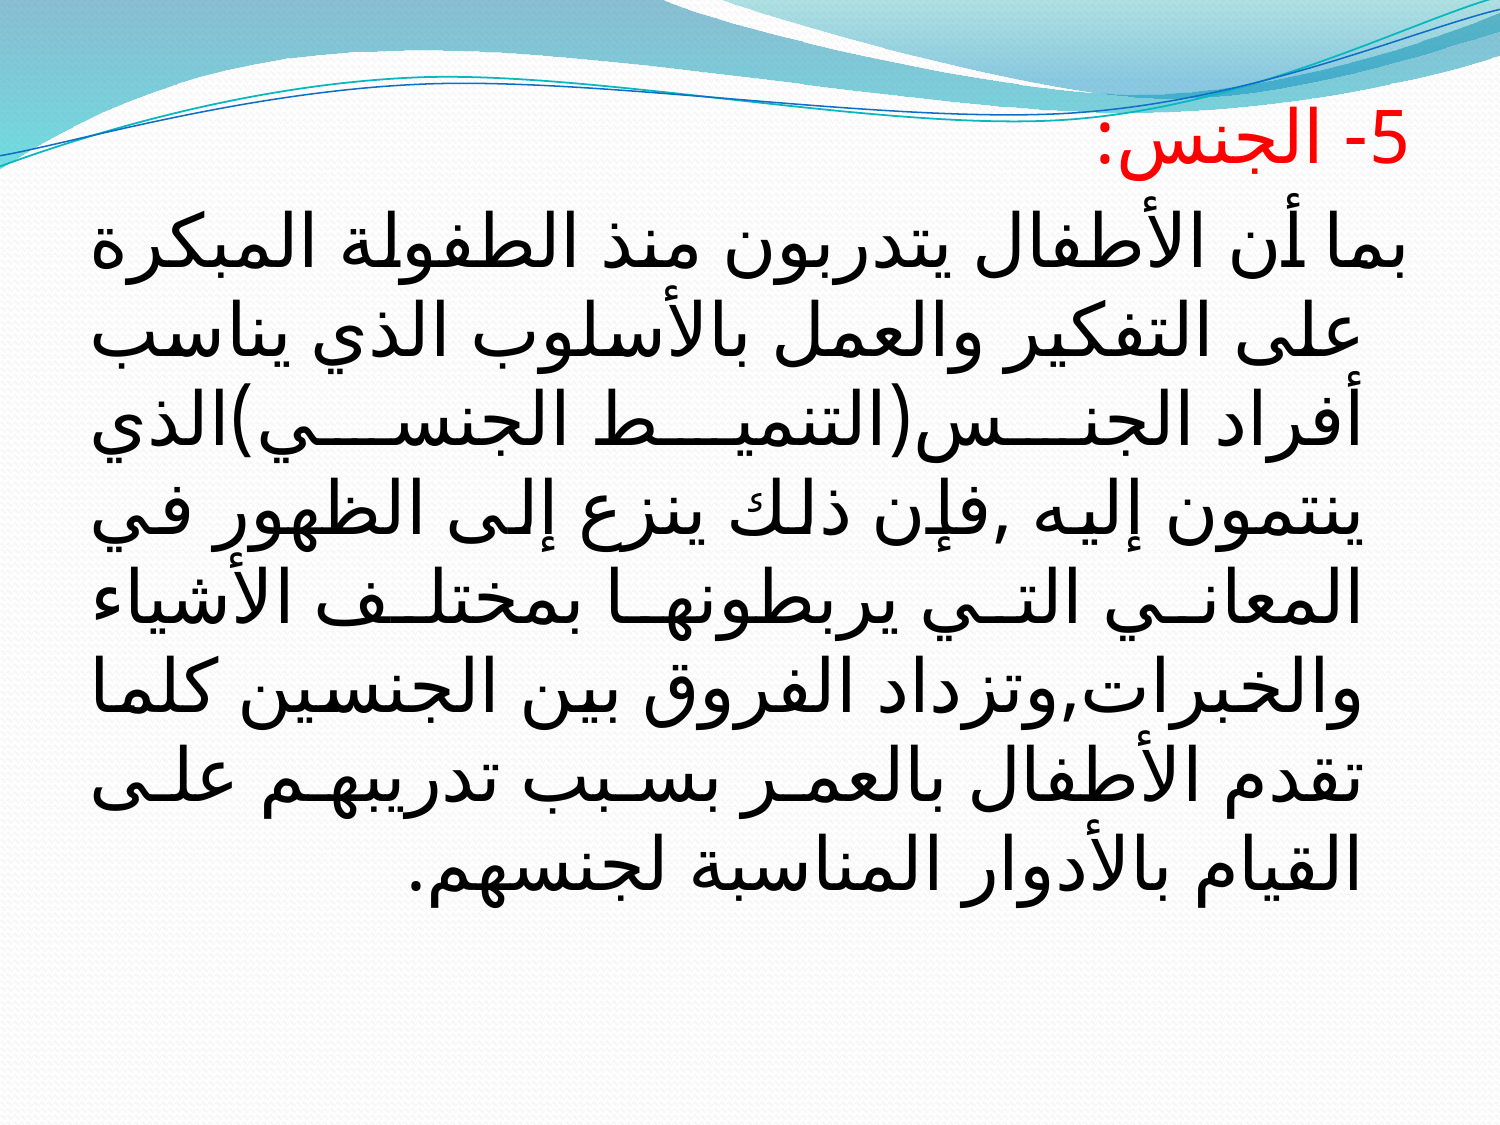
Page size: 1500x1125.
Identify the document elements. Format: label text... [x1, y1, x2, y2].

list 5- الجنس: بما أن الأطفال يتدربون منذ الطفولة المبكرة على التفكير والعمل بالأسلوب الذي يناسب أفراد الجنس(التنميط الجنسي)الذي ينتمون إليه ,فإن ذلك ينزع إلى الظهور في المعاني التي يربطونها بمختلف الأشياء والخبرات,وتزداد الفروق بين الجنسين كلما تقدم الأطفال بالعمر بسبب تدريبهم على القيام بالأدوار المناسبة لجنسهم. [75, 82, 1425, 1005]
